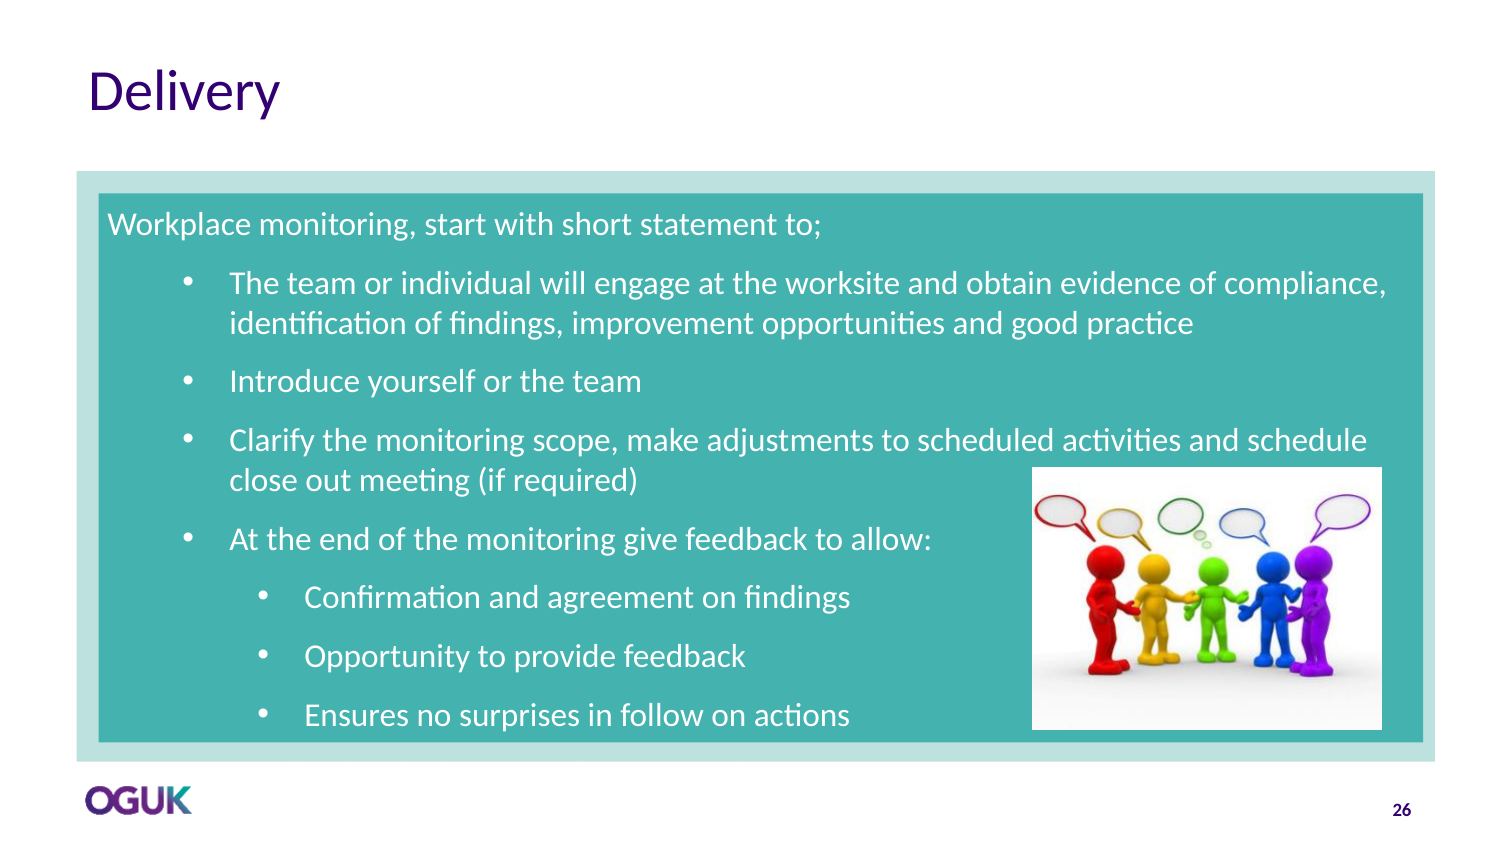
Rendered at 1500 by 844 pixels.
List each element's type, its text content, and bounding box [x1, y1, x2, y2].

slide_number 26 [1352, 800, 1412, 818]
picture [76, 778, 200, 822]
text_box Workplace monitoring, start with short statement to; The team or individual will engage at the worksite and obtain evidence of compliance, identification of findings, improvement opportunities and good practice Introduce yourself or the team Clarify the monitoring scope, make adjustments to scheduled activities and schedule close out meeting (if required) At the end of the monitoring give feedback to allow: Confirmation and agreement on findings Opportunity to provide feedback Ensures no surprises in follow on actions Feedback includes strengths and good practices and detail the next steps [98, 192, 1424, 743]
picture [1032, 467, 1382, 730]
text_box [76, 170, 1436, 763]
title Delivery [88, 38, 1412, 145]
